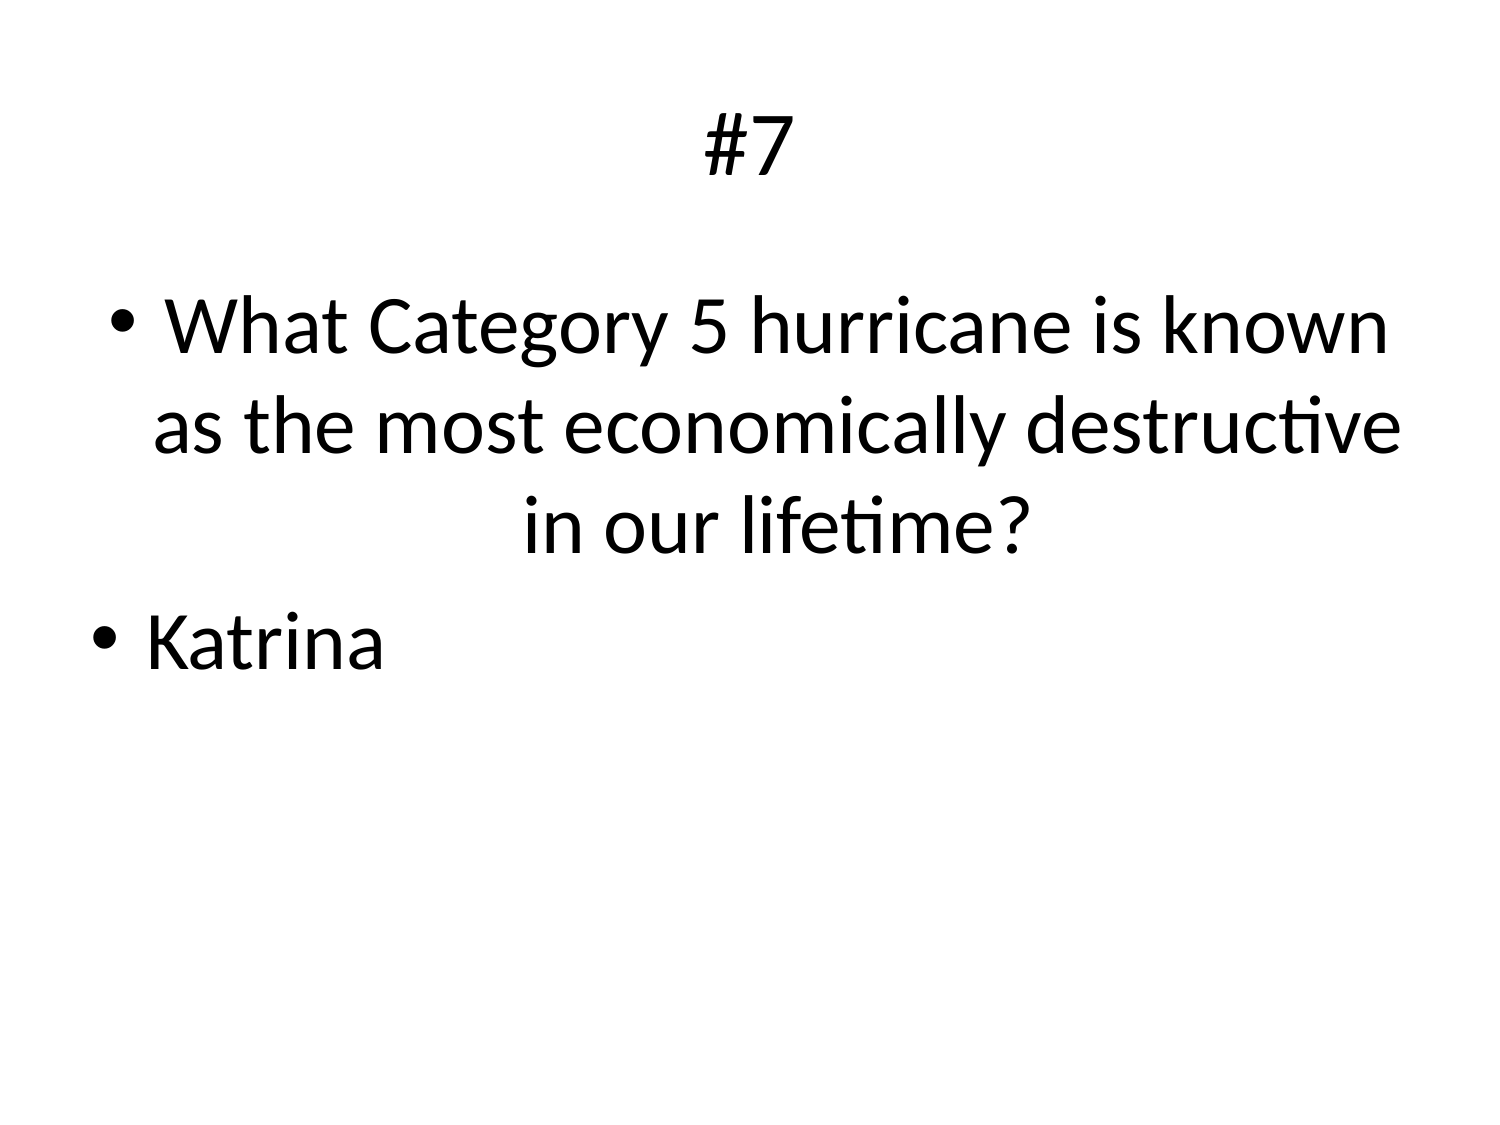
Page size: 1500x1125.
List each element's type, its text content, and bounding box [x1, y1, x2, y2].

list What Category 5 hurricane is known as the most economically destructive in our lifetime? Katrina [75, 262, 1425, 1005]
title #7 [75, 45, 1425, 233]
